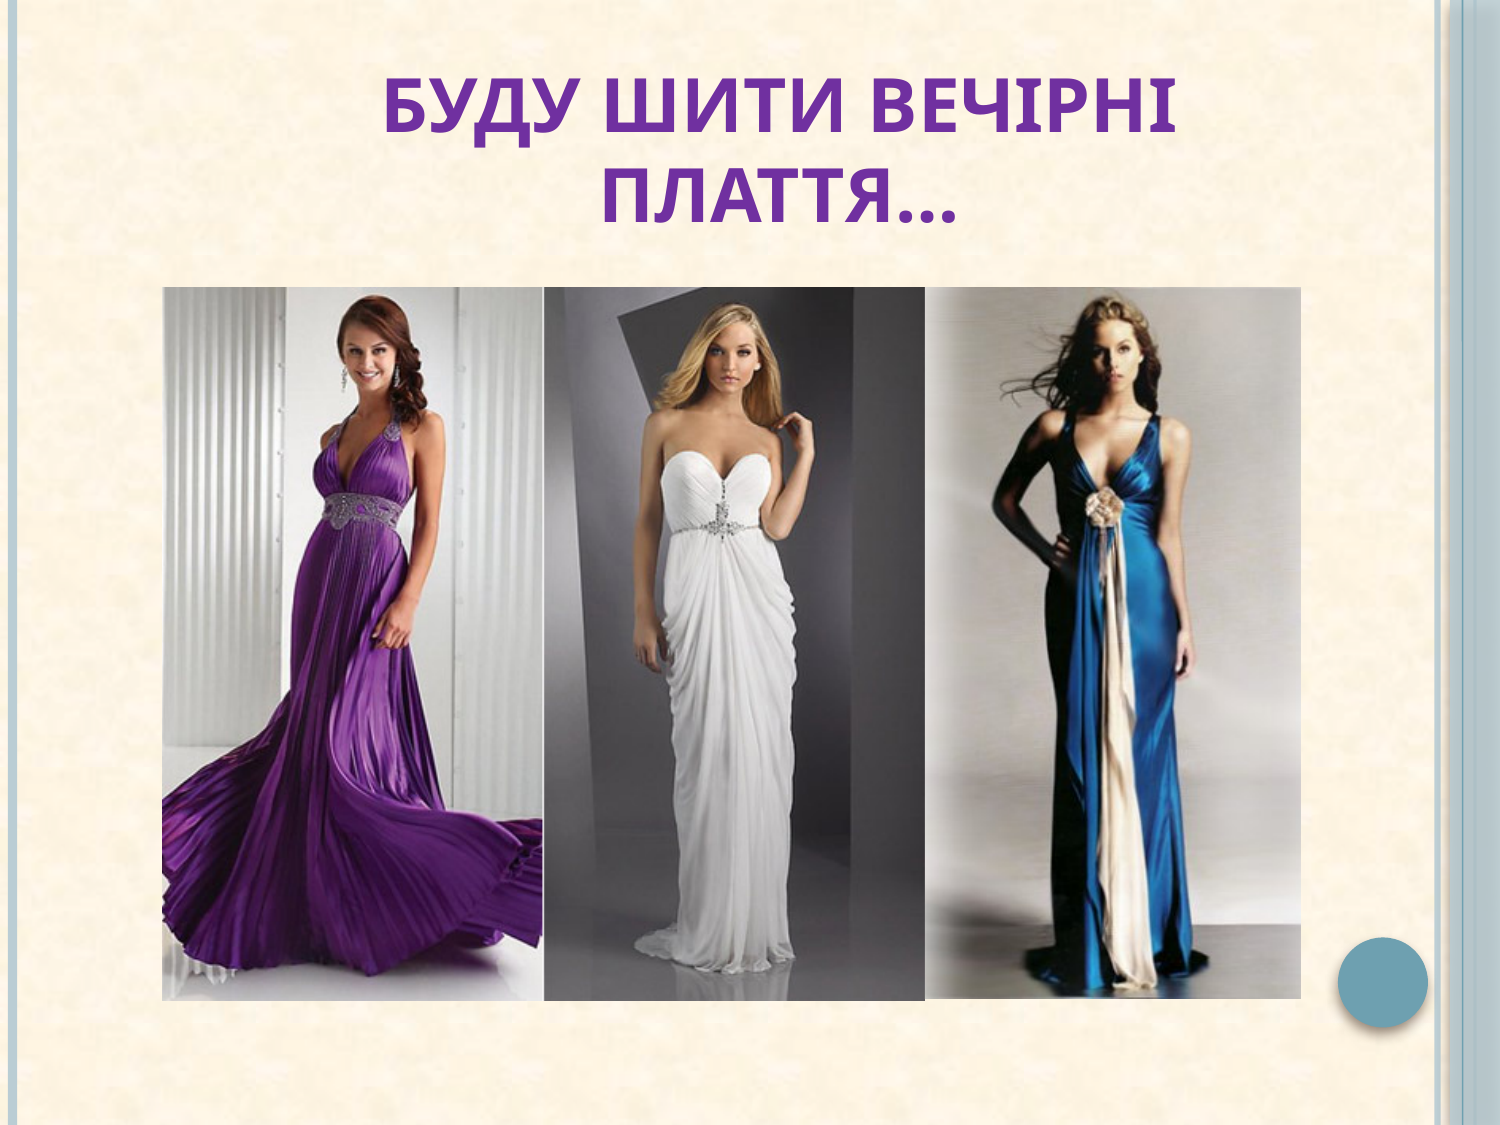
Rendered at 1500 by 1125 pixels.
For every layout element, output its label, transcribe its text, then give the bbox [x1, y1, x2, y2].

picture [162, 287, 1302, 1013]
text_box Буду шити вечірні плаття… [212, 49, 1347, 245]
